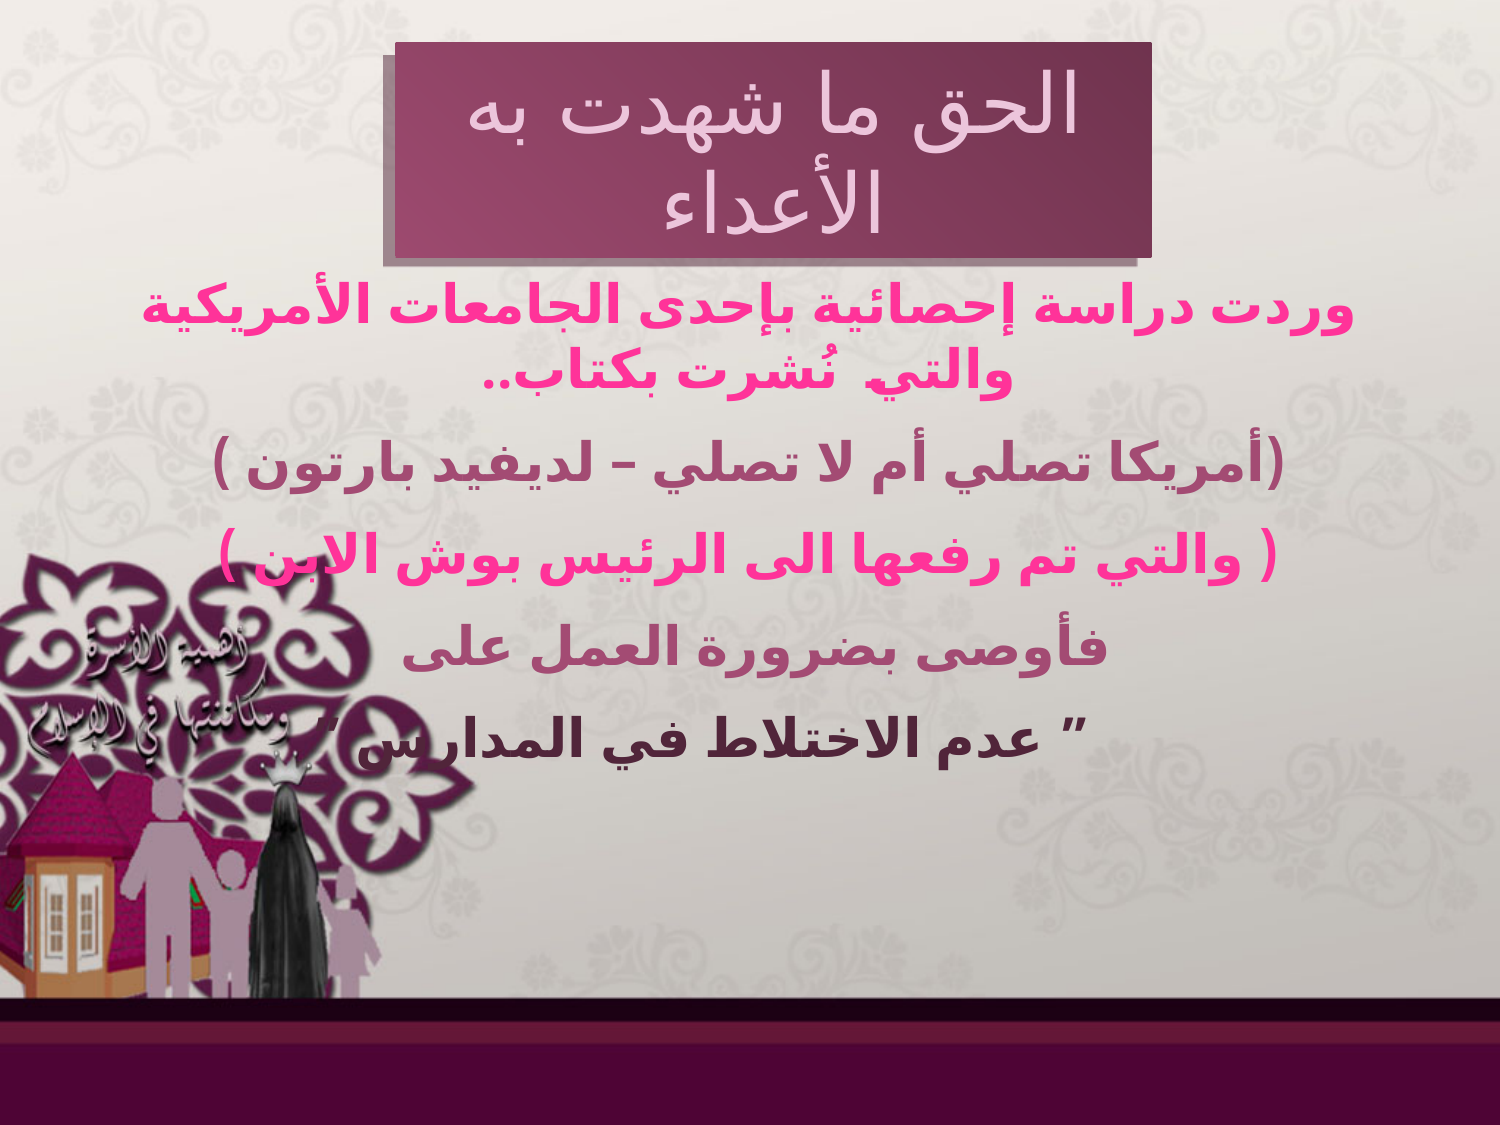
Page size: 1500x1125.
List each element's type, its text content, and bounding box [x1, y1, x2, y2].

text_box الحق ما شهدت به الأعداء [395, 42, 1152, 258]
text_box وردت دراسة إحصائية بإحدى الجامعات الأمريكية والتي نُشرت بكتاب.. (أمريكا تصلي أم لا تصلي – لديفيد بارتون ) ( والتي تم رفعها الى الرئيس بوش الابن ) فأوصى بضرورة العمل على ” عدم الاختلاط في المدارس ” [87, 262, 1411, 776]
picture [0, 0, 1500, 1125]
